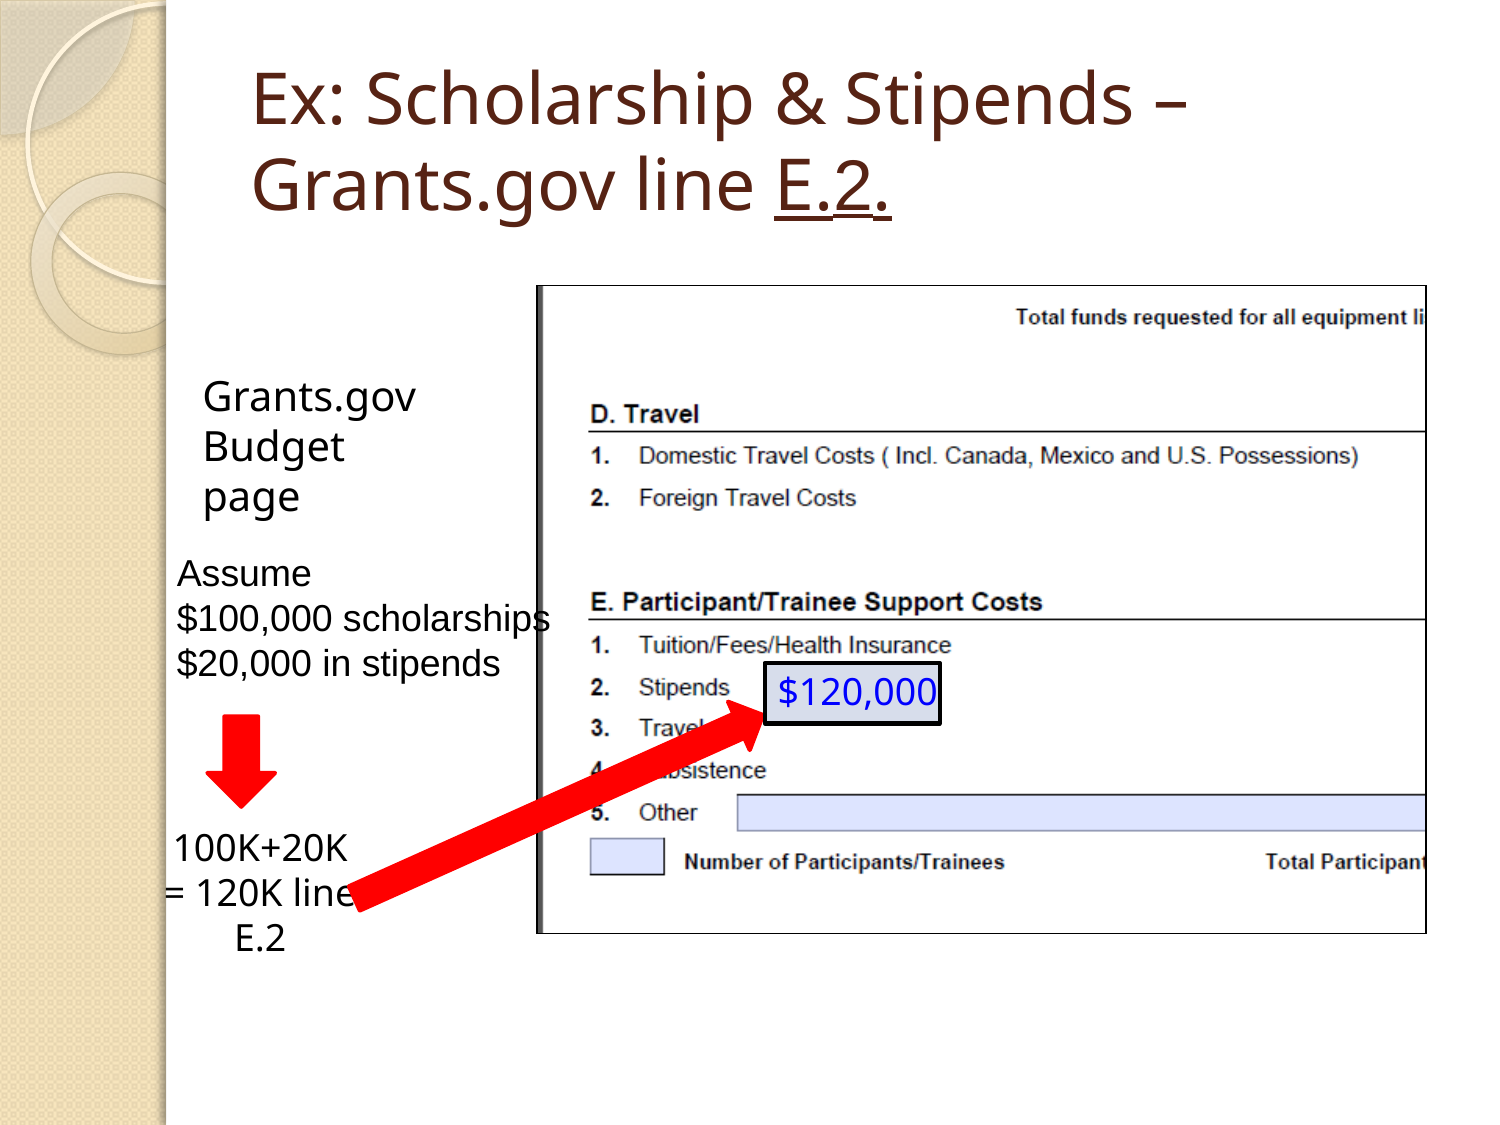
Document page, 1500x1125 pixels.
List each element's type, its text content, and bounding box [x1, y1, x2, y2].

text_box [346, 802, 530, 913]
text_box Grants.gov Budget page [187, 362, 450, 528]
text_box [205, 714, 277, 809]
text_box 100K+20K = 120K line E.2 [146, 816, 375, 967]
title Ex: Scholarship & Stipends – Grants.gov line E.2. [235, 45, 1466, 233]
picture [537, 285, 1426, 934]
text_box Assume $100,000 scholarships $20,000 in stipends [162, 541, 530, 692]
